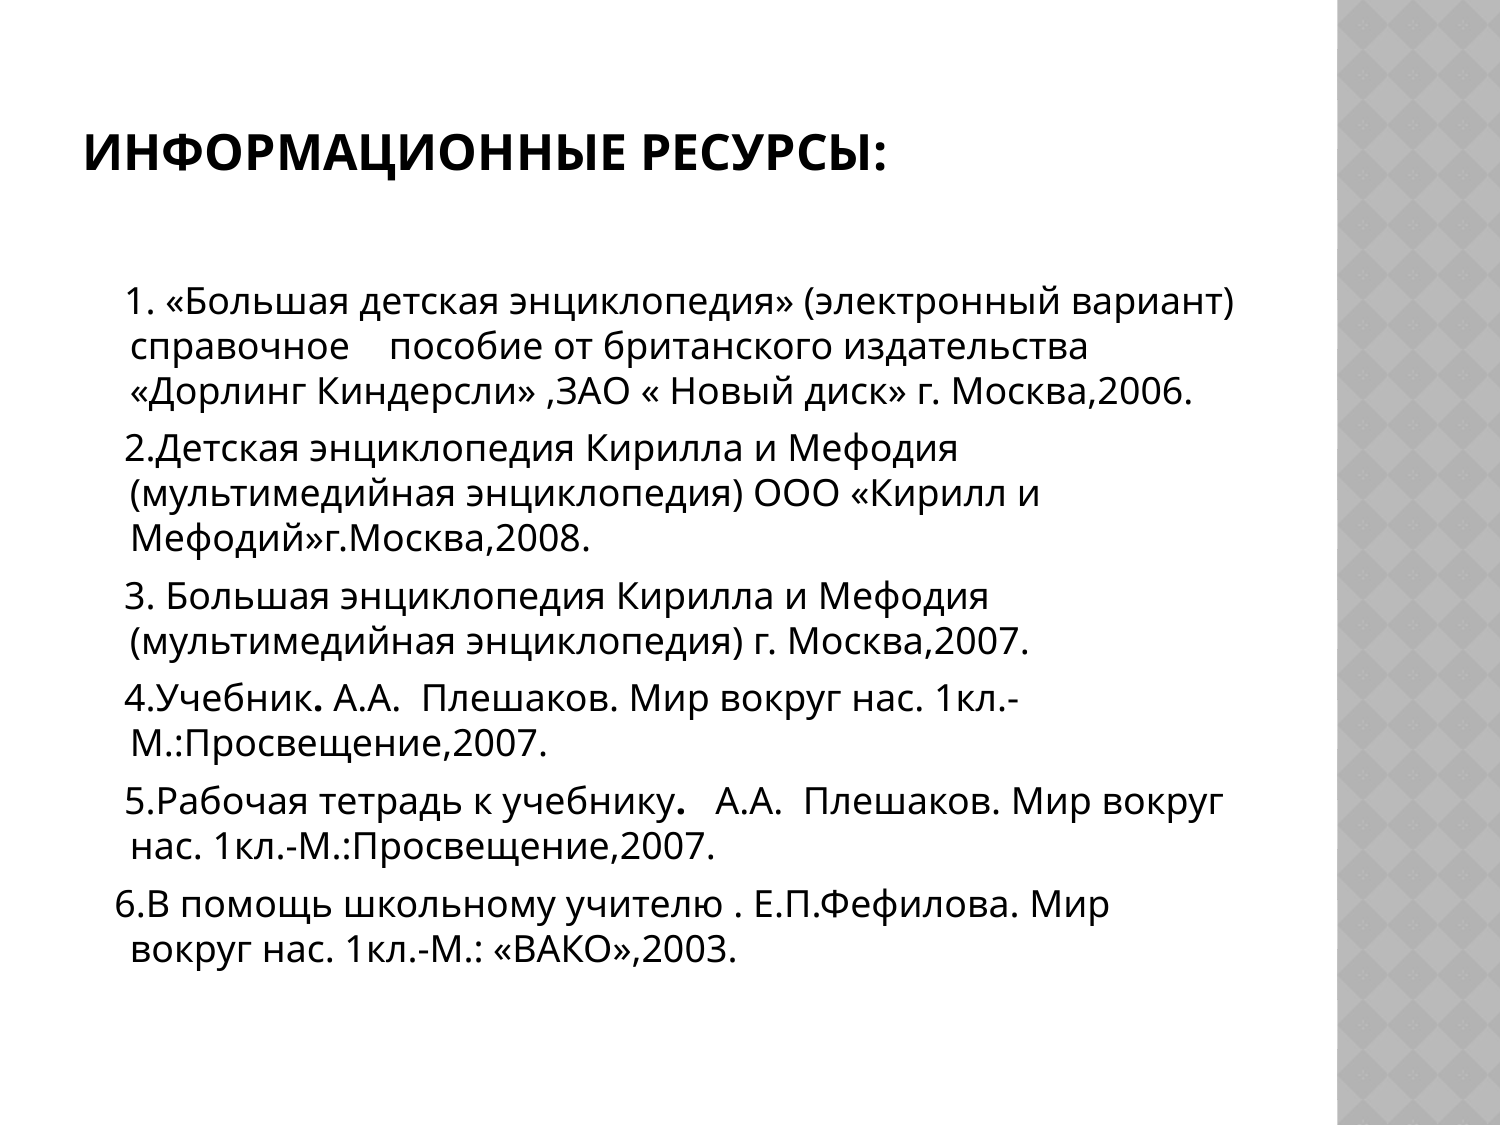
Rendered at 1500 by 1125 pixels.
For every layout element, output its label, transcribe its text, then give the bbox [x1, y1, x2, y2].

list 1. «Большая детская энциклопедия» (электронный вариант) справочное пособие от британского издательства «Дорлинг Киндерсли» ,ЗАО « Новый диск» г. Москва,2006. 2.Детская энциклопедия Кирилла и Мефодия (мультимедийная энциклопедия) ООО «Кирилл и Мефодий»г.Москва,2008. 3. Большая энциклопедия Кирилла и Мефодия (мультимедийная энциклопедия) г. Москва,2007. 4.Учебник. А.А. Плешаков. Мир вокруг нас. 1кл.-М.:Просвещение,2007. 5.Рабочая тетрадь к учебнику. А.А. Плешаков. Мир вокруг нас. 1кл.-М.:Просвещение,2007. 6.В помощь школьному учителю . Е.П.Фефилова. Мир вокруг нас. 1кл.-М.: «ВАКО»,2003. [70, 269, 1258, 1065]
title Информационные ресурсы: [75, 52, 1263, 240]
